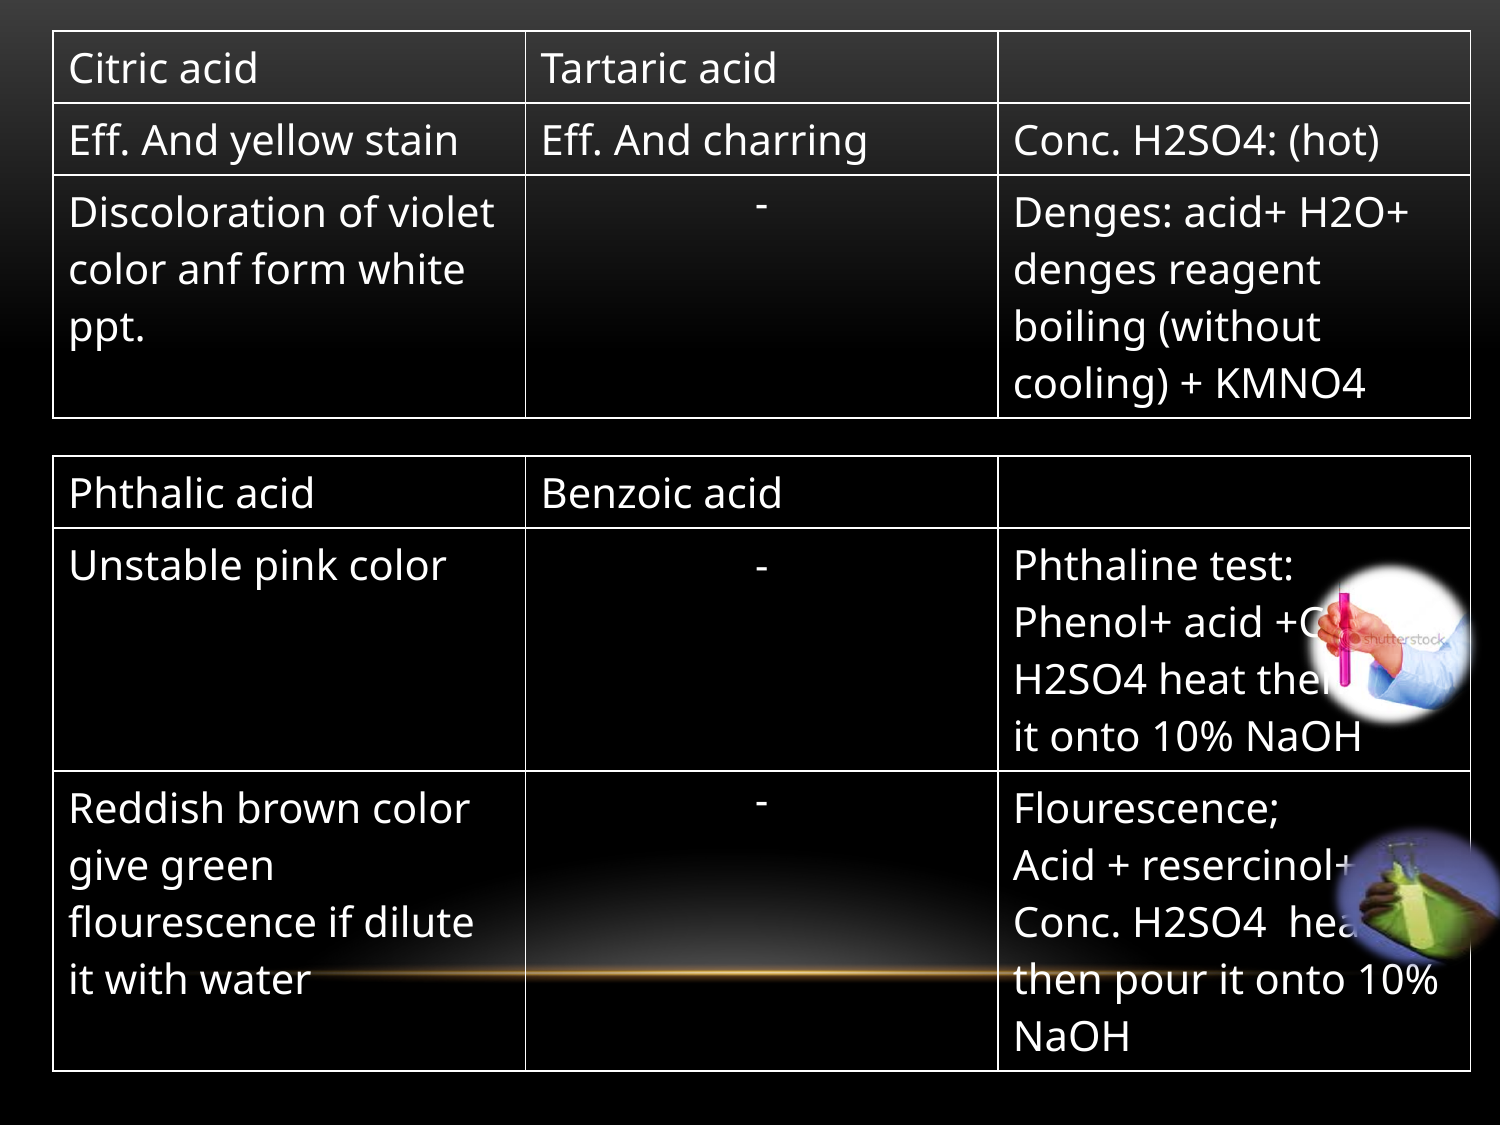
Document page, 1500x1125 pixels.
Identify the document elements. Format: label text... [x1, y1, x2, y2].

table_cell - [526, 772, 997, 1070]
table_cell Discoloration of violet color anf form white ppt. [54, 176, 525, 417]
table_header [999, 457, 1470, 527]
table_cell Unstable pink color [54, 529, 525, 770]
table_header [999, 32, 1470, 102]
table_header Benzoic acid [526, 457, 997, 527]
table_cell - [526, 176, 997, 417]
table_cell Eff. And yellow stain [54, 104, 525, 174]
picture [0, 0, 1500, 1125]
table_header Tartaric acid [526, 32, 997, 102]
table_cell Denges: acid+ H2O+ denges reagent boiling (without cooling) + KMNO4 [999, 176, 1470, 417]
table_cell Conc. H2SO4: (hot) [999, 104, 1470, 174]
table_cell Phthaline test: Phenol+ acid +Conc. H2SO4 heat then pour it onto 10% NaOH [999, 529, 1470, 770]
table_header Citric acid [54, 32, 525, 102]
table_cell Flourescence; Acid + resercinol+ Conc. H2SO4 heat then pour it onto 10% NaOH [999, 772, 1470, 1070]
table_header Phthalic acid [54, 457, 525, 527]
table_cell Eff. And charring [526, 104, 997, 174]
table_cell Reddish brown color give green flourescence if dilute it with water [54, 772, 525, 1070]
table_cell - [526, 529, 997, 770]
